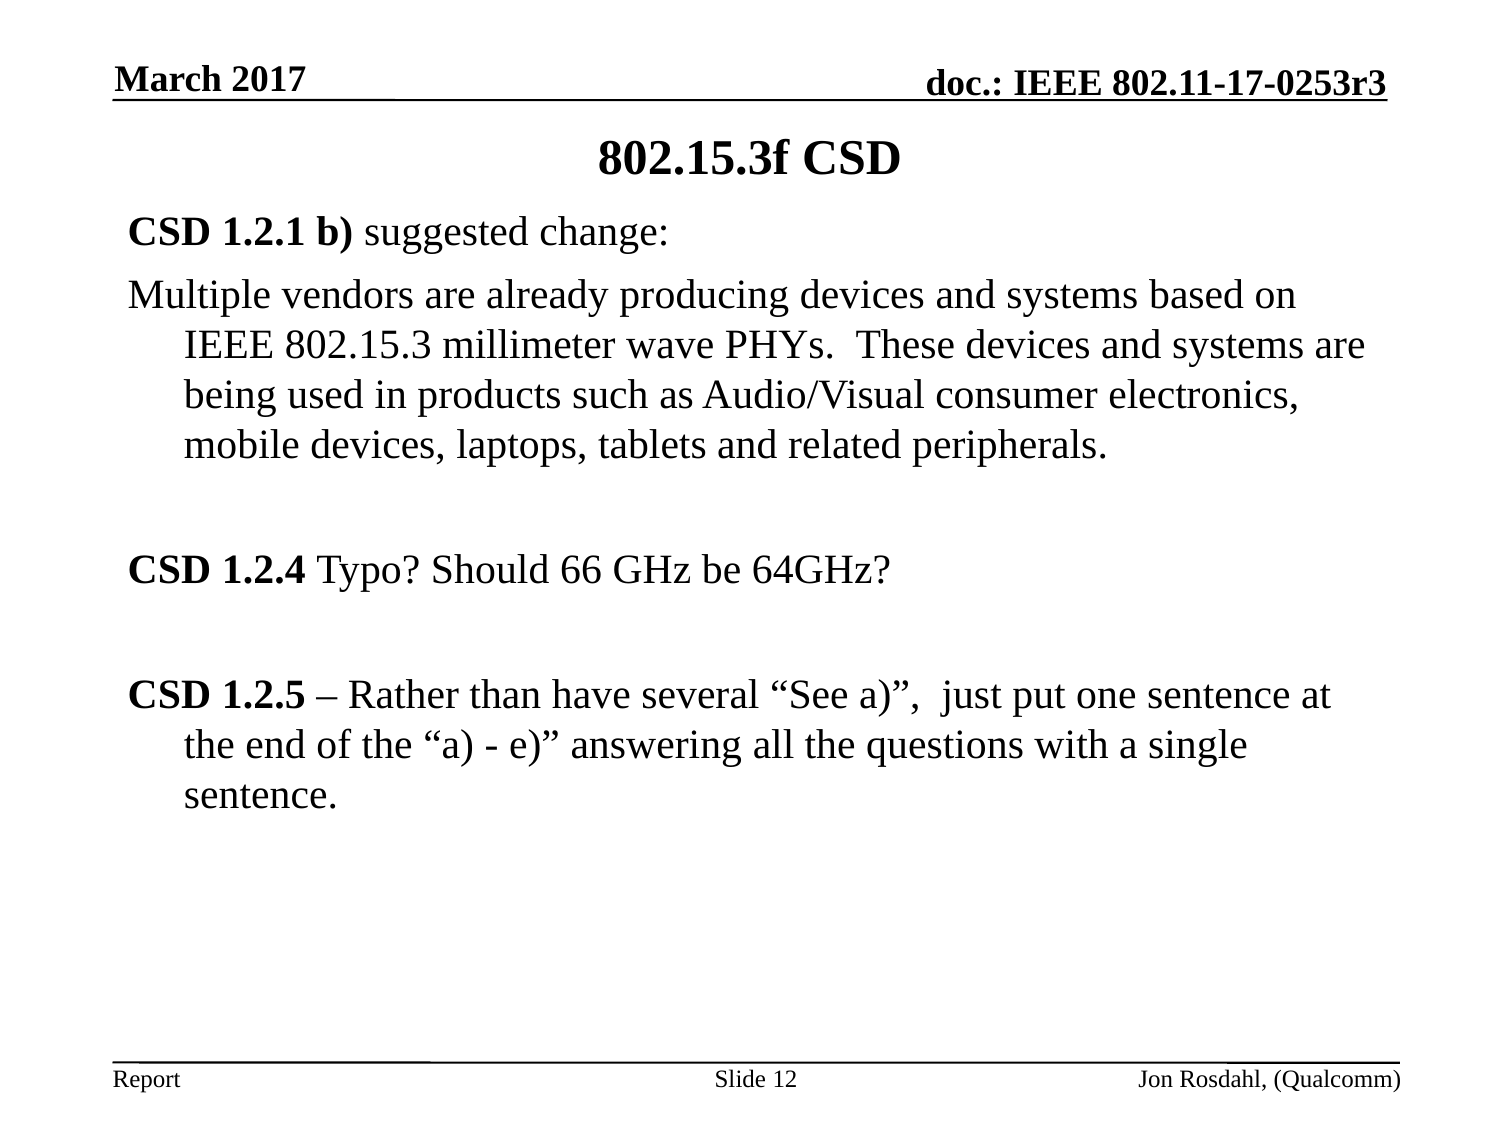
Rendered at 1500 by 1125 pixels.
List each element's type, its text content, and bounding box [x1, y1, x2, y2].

list CSD 1.2.1 b) suggested change: Multiple vendors are already producing devices and systems based on IEEE 802.15.3 millimeter wave PHYs. These devices and systems are being used in products such as Audio/Visual consumer electronics, mobile devices, laptops, tablets and related peripherals. CSD 1.2.4 Typo? Should 66 GHz be 64GHz? CSD 1.2.5 – Rather than have several “See a)”, just put one sentence at the end of the “a) - e)” answering all the questions with a single sentence. [112, 196, 1388, 1048]
title 802.15.3f CSD [112, 112, 1388, 196]
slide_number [114, 54, 423, 100]
footer Jon Rosdahl, (Qualcomm) [878, 1061, 1402, 1093]
slide_number Slide 12 [712, 1061, 800, 1123]
